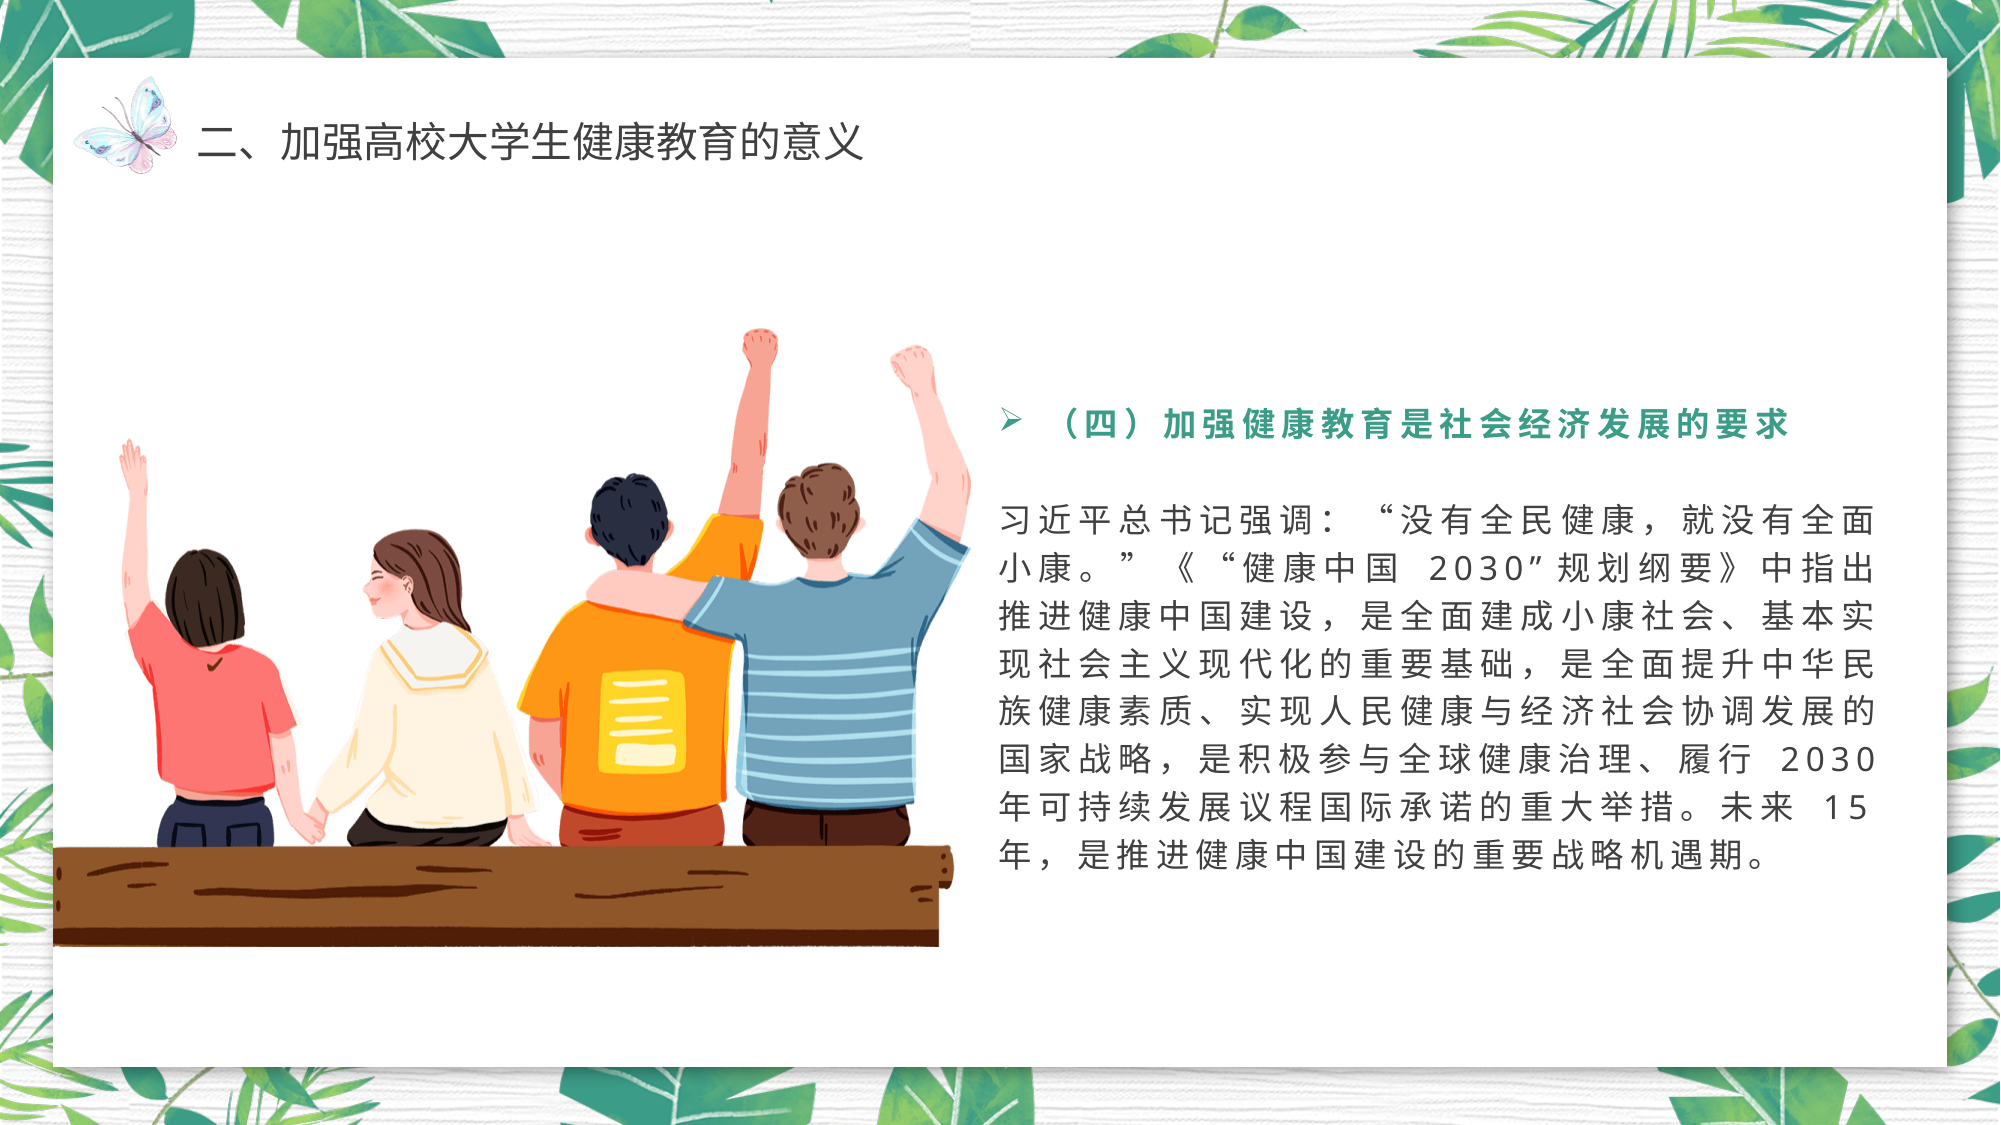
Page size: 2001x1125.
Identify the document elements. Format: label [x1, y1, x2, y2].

picture [52, 281, 998, 947]
picture [73, 76, 177, 174]
text_box [0, 0, 2000, 1125]
